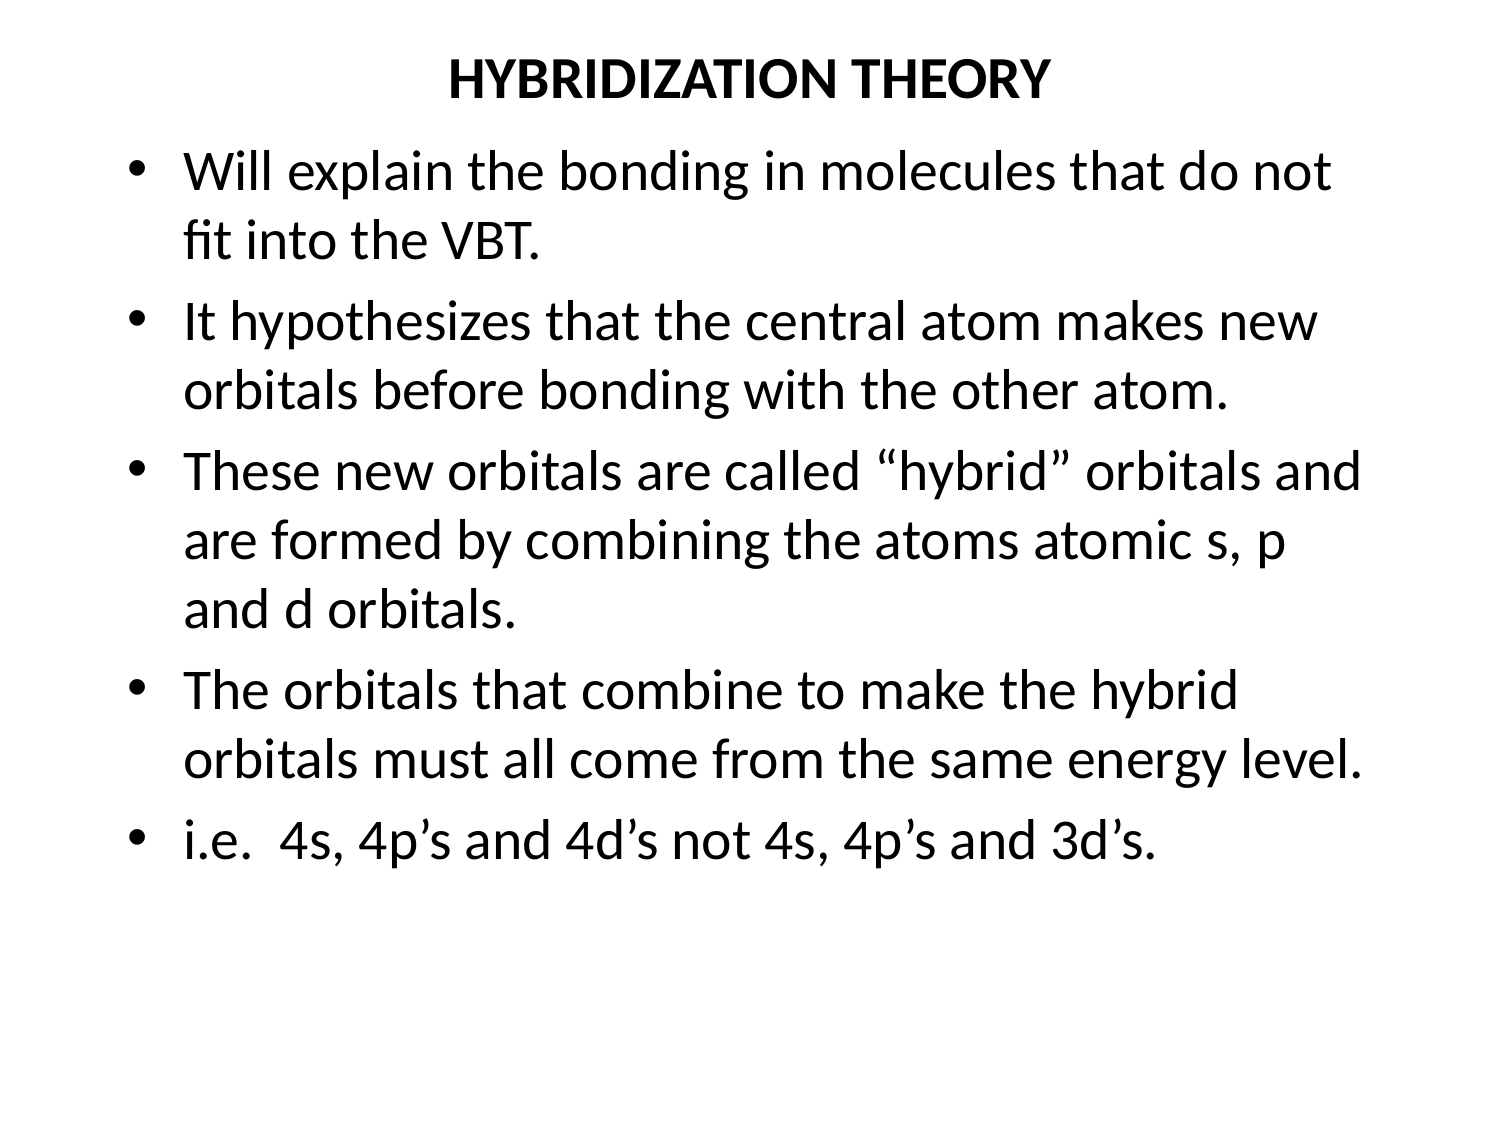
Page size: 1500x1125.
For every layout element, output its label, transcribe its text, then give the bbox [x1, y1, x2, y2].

list Will explain the bonding in molecules that do not fit into the VBT. It hypothesizes that the central atom makes new orbitals before bonding with the other atom. These new orbitals are called “hybrid” orbitals and are formed by combining the atoms atomic s, p and d orbitals. The orbitals that combine to make the hybrid orbitals must all come from the same energy level. i.e. 4s, 4p’s and 4d’s not 4s, 4p’s and 3d’s. [112, 125, 1388, 901]
title HYBRIDIZATION THEORY [112, 30, 1388, 119]
